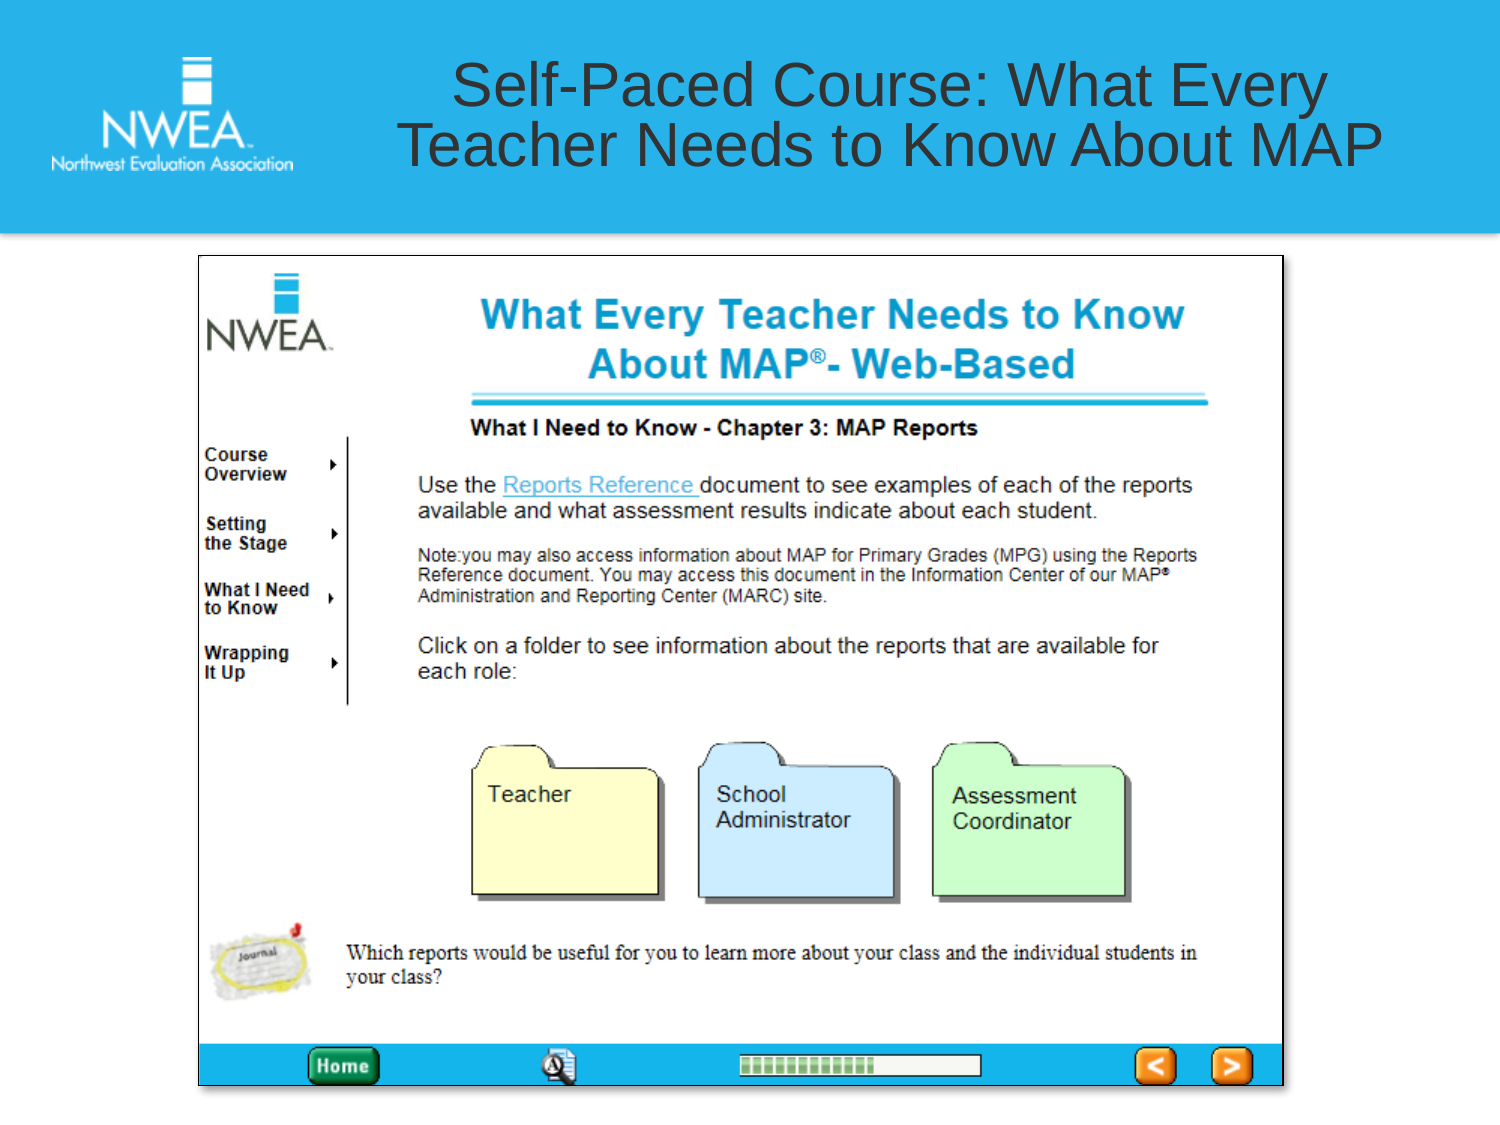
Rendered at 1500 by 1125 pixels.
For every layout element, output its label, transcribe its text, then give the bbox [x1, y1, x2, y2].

title Self-Paced Course: What Every Teacher Needs to Know About MAP [320, 31, 1461, 207]
picture [52, 57, 293, 171]
picture [199, 255, 1283, 1085]
